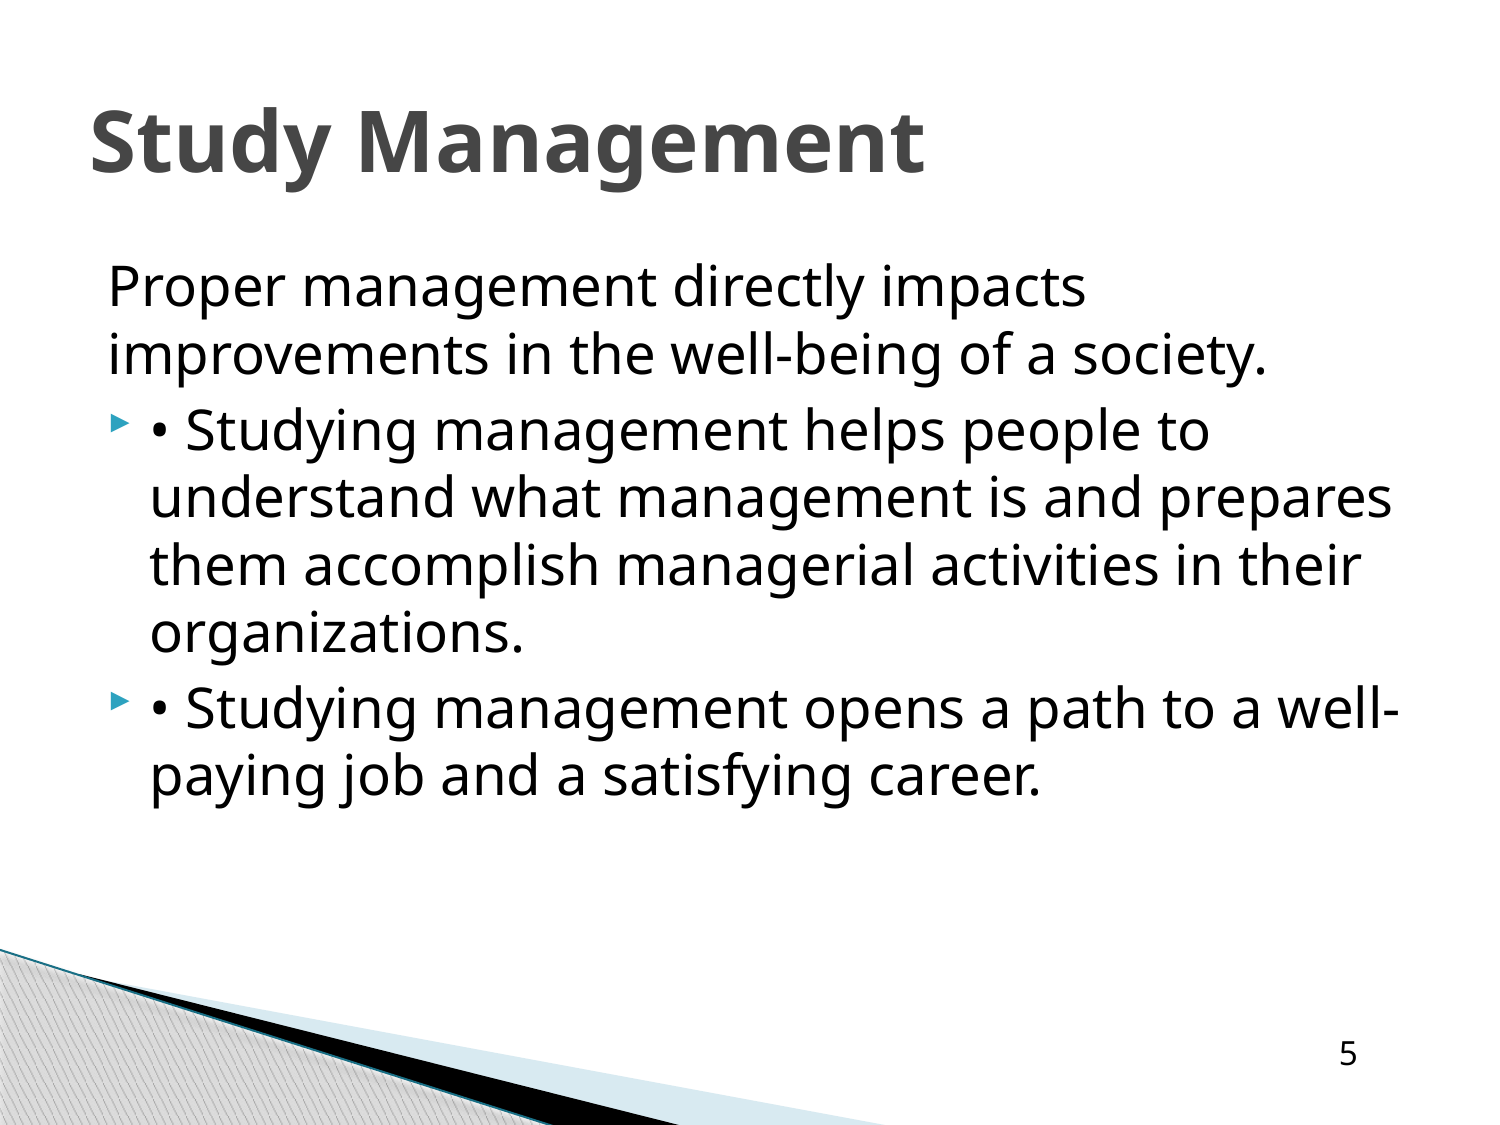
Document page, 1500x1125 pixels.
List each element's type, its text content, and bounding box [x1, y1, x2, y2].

title Study Management [75, 45, 1425, 233]
list Proper management directly impacts improvements in the well-being of a society. • Studying management helps people to understand what management is and prepares them accomplish managerial activities in their organizations. • Studying management opens a path to a well-paying job and a satisfying career. [75, 243, 1425, 986]
slide_number 5 [1312, 1025, 1373, 1085]
